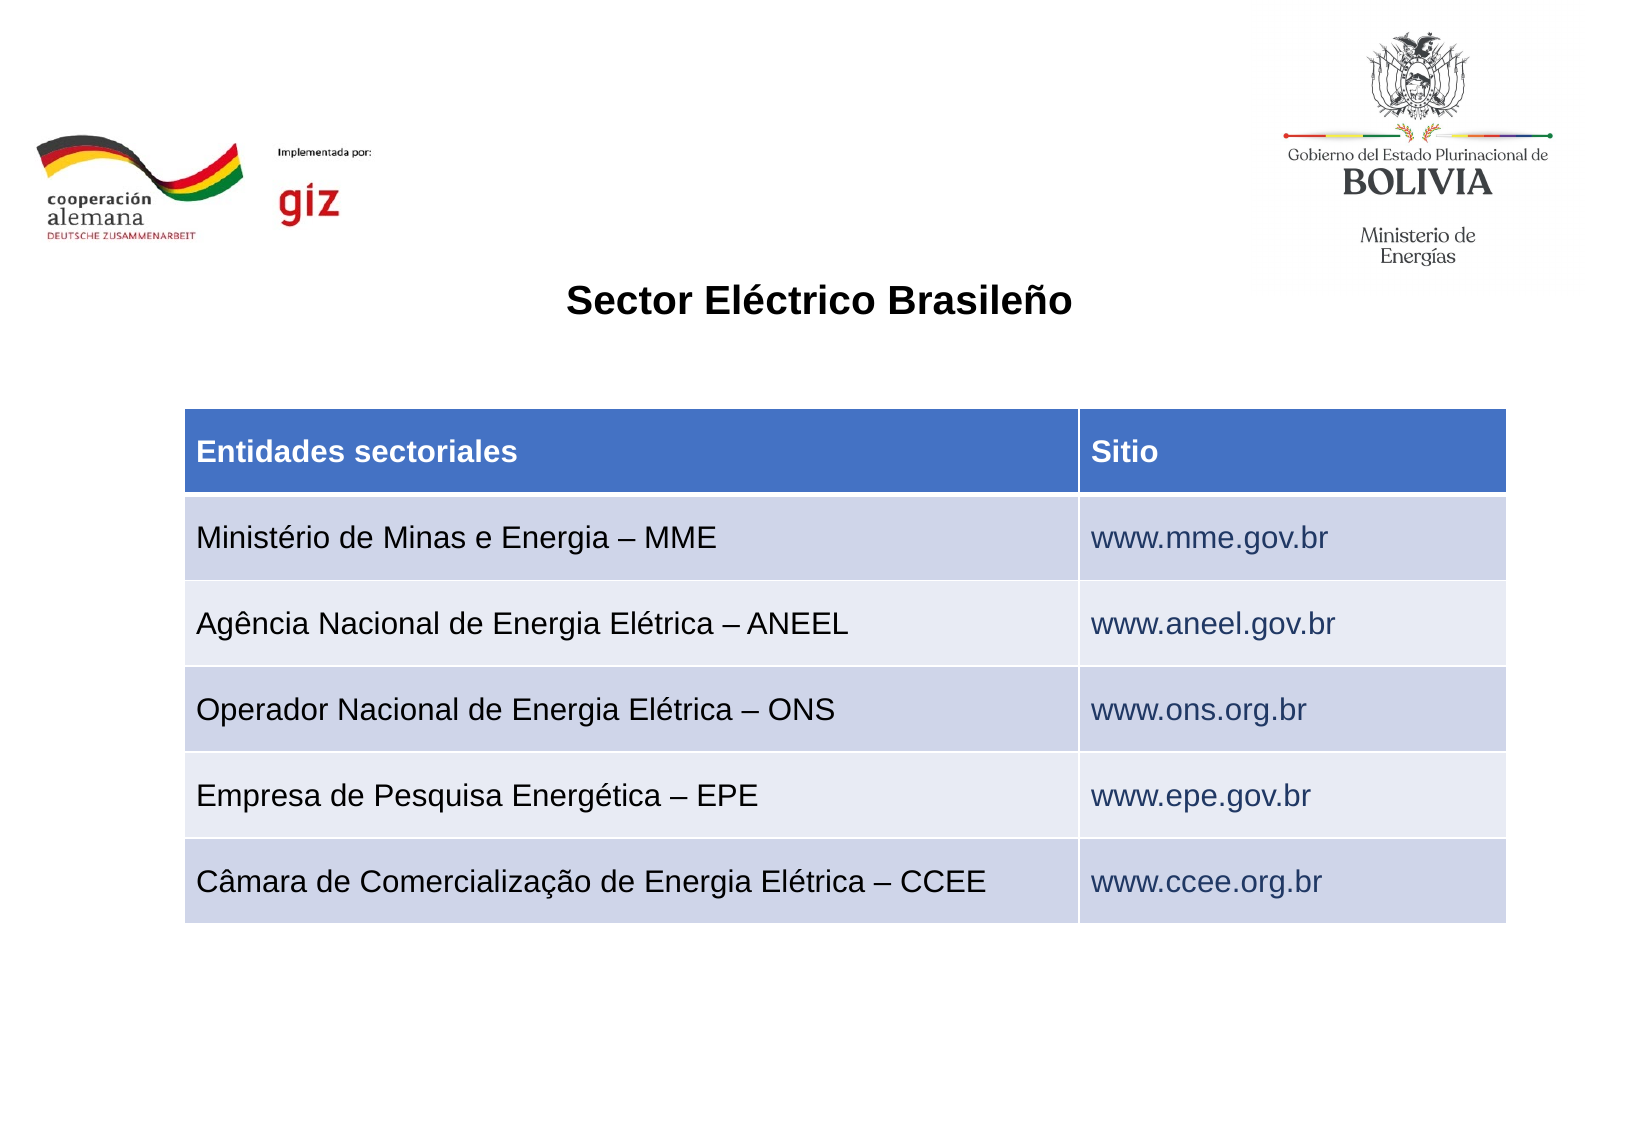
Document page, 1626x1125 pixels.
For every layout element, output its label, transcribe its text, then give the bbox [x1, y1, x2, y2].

picture [13, 105, 393, 267]
table_cell www.mme.gov.br [1080, 497, 1506, 580]
table_cell www.ons.org.br [1080, 667, 1506, 751]
picture [1250, 0, 1585, 296]
table_cell Operador Nacional de Energia Elétrica – ONS [185, 667, 1078, 751]
text_box Sector Eléctrico Brasileño [0, 267, 1625, 331]
table_cell www.aneel.gov.br [1080, 581, 1506, 665]
table_header Entidades sectoriales [185, 409, 1078, 492]
table_header Sitio [1080, 409, 1506, 492]
table_cell Empresa de Pesquisa Energética – EPE [185, 753, 1078, 837]
table_cell Ministério de Minas e Energia – MME [185, 497, 1078, 580]
table_cell Agência Nacional de Energia Elétrica – ANEEL [185, 581, 1078, 665]
table_cell www.epe.gov.br [1080, 753, 1506, 837]
table_cell www.ccee.org.br [1080, 839, 1506, 923]
table_cell Câmara de Comercialização de Energia Elétrica – CCEE [185, 839, 1078, 923]
